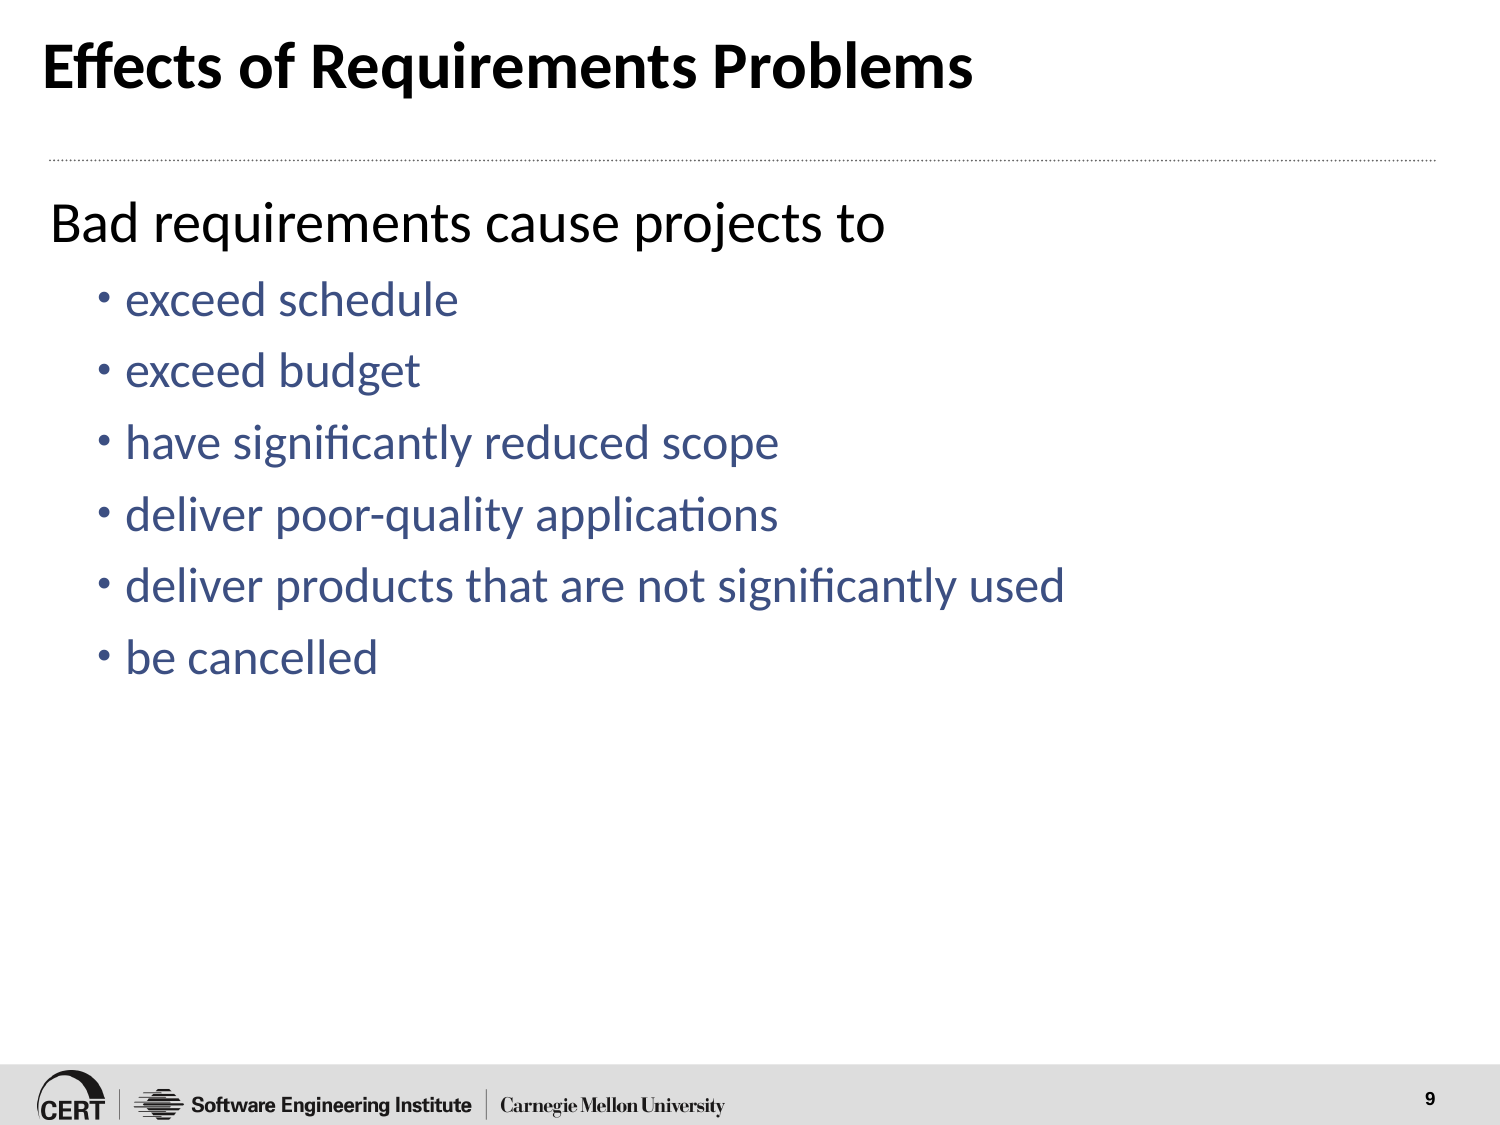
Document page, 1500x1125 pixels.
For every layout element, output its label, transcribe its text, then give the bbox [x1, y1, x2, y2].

title Effects of Requirements Problems [42, 37, 1434, 155]
picture [37, 1069, 725, 1122]
list Bad requirements cause projects to exceed schedule exceed budget have significantly reduced scope deliver poor-quality applications deliver products that are not significantly used be cancelled [49, 187, 1438, 1001]
